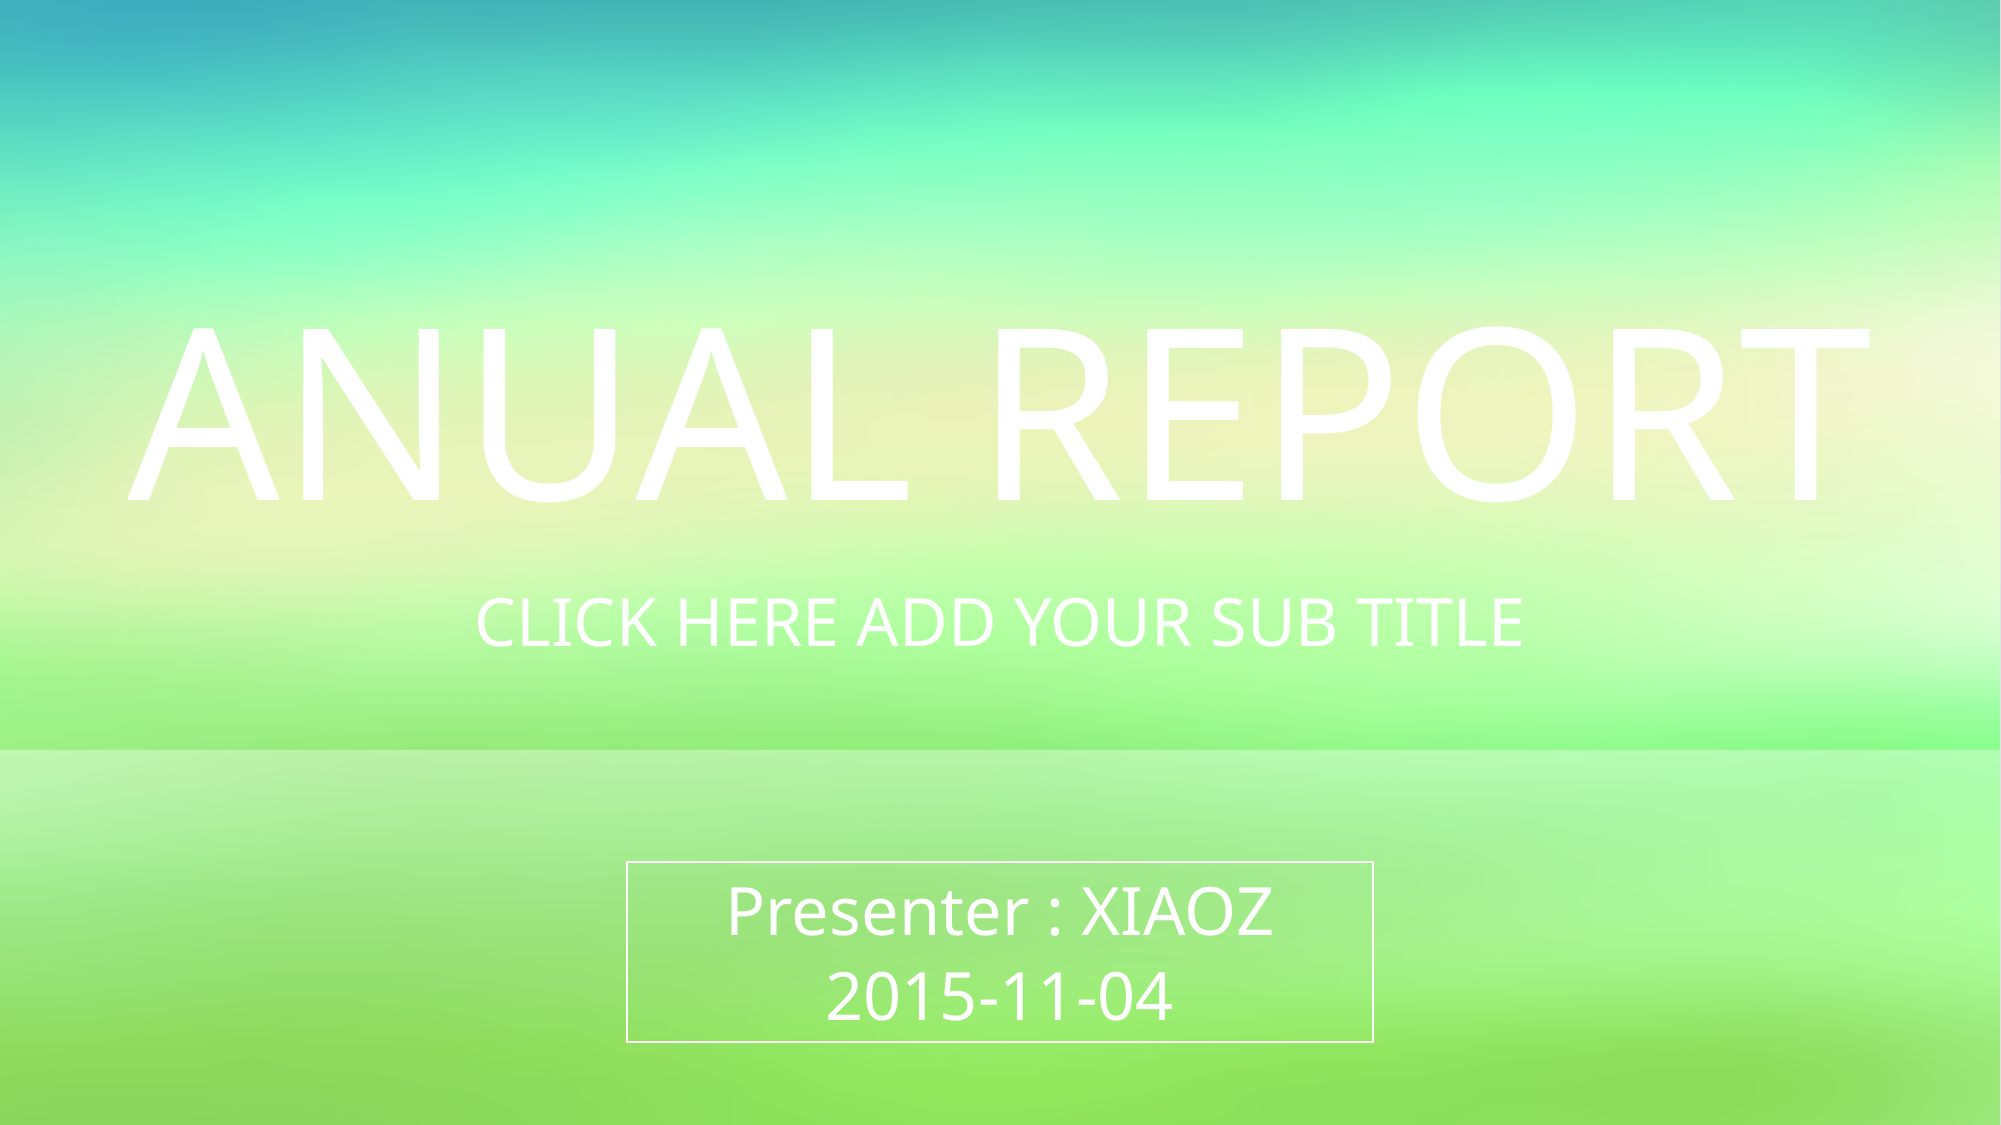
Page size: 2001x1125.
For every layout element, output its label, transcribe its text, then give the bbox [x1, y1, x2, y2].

text_box CLICK HERE ADD YOUR SUB TITLE [459, 572, 1541, 667]
picture [0, 0, 2001, 1125]
text_box [0, 749, 2000, 1125]
text_box ANUAL REPORT [112, 253, 1888, 556]
text_box [626, 861, 1374, 1043]
